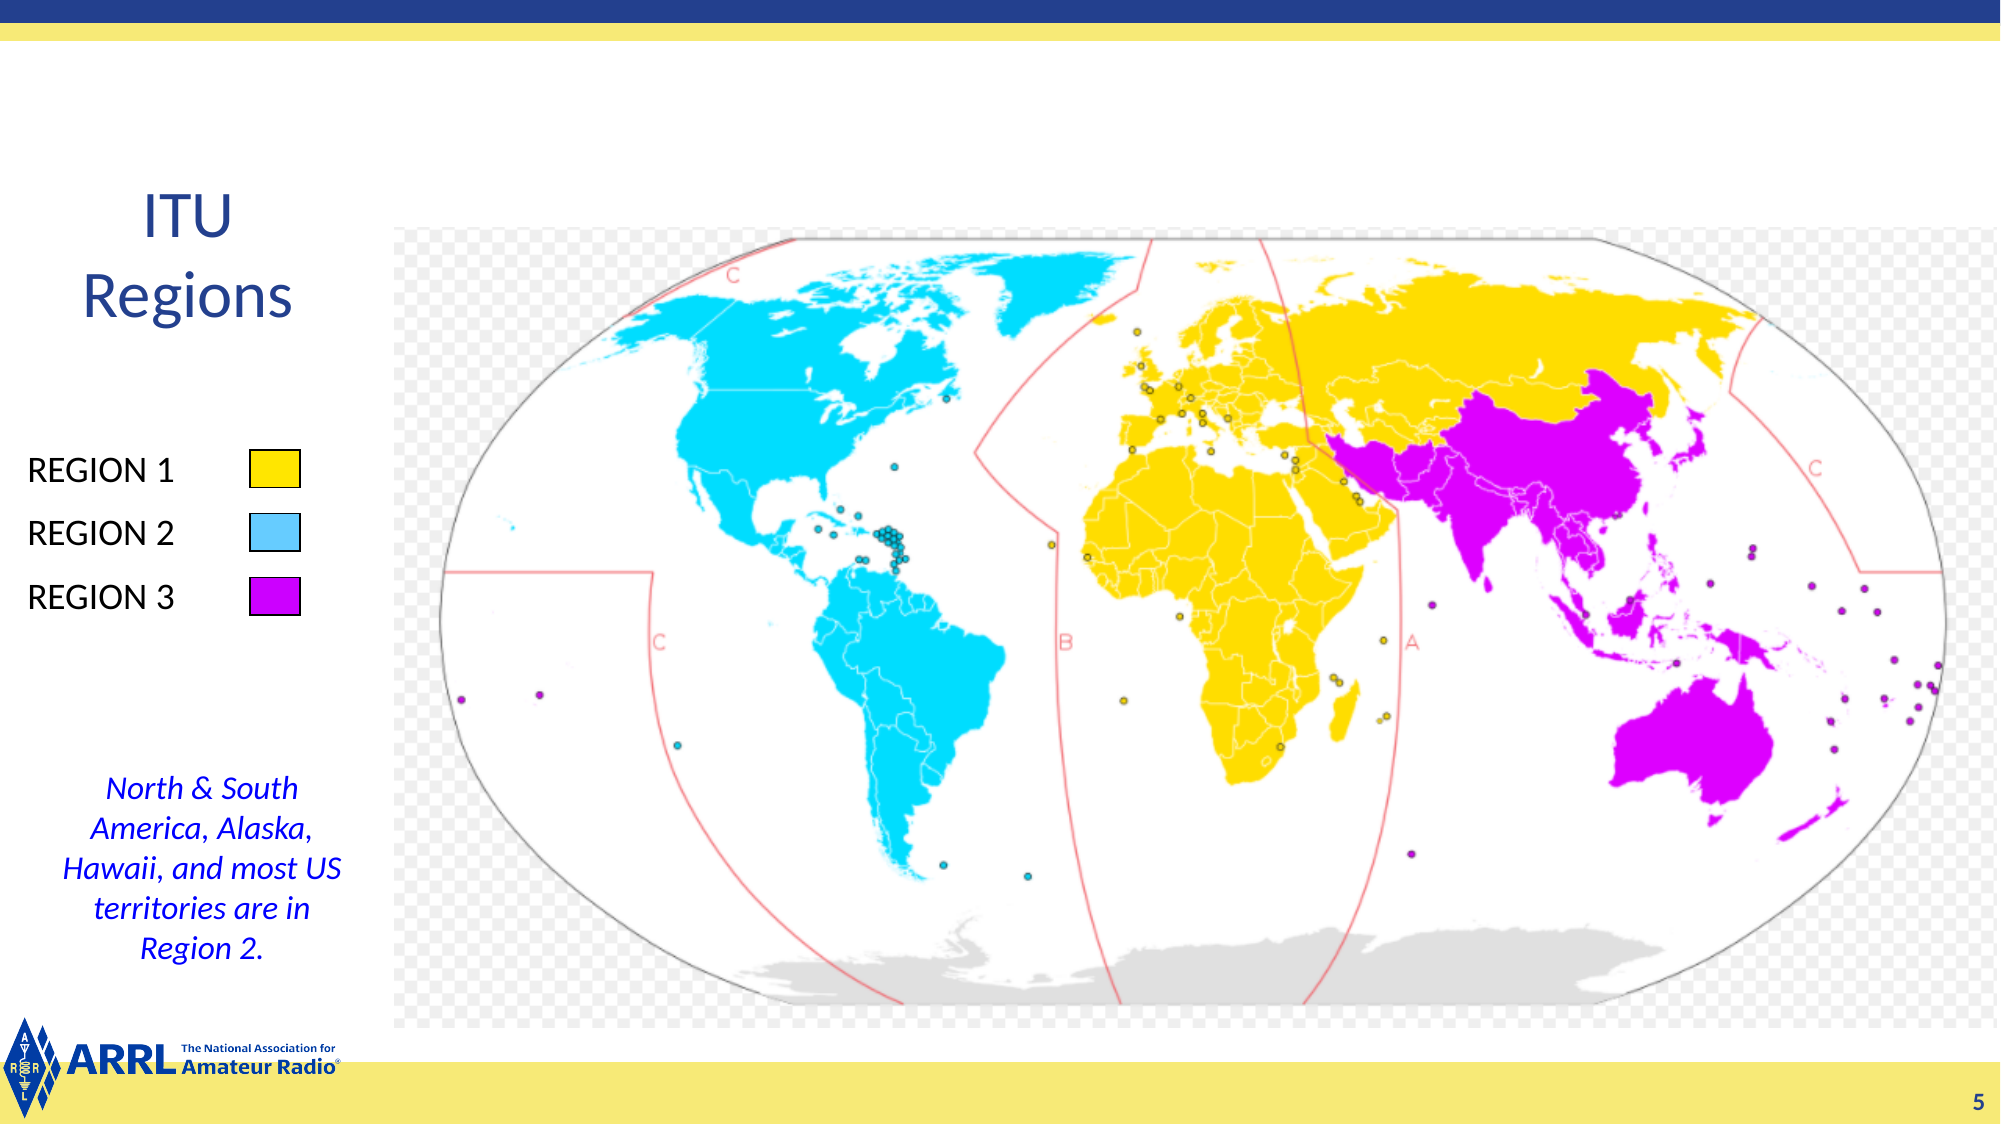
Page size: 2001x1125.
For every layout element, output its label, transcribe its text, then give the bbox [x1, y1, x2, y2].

picture [1, 1015, 342, 1121]
text_box North & South America, Alaska, Hawaii, and most US territories are in Region 2. [44, 759, 360, 974]
picture [394, 227, 1997, 1028]
text_box ITU Regions [44, 163, 333, 339]
text_box REGION 2 [12, 500, 225, 561]
text_box REGION 1 [12, 437, 225, 498]
text_box [249, 576, 301, 616]
text_box [249, 513, 301, 552]
text_box [249, 449, 301, 488]
text_box REGION 3 [12, 564, 225, 625]
